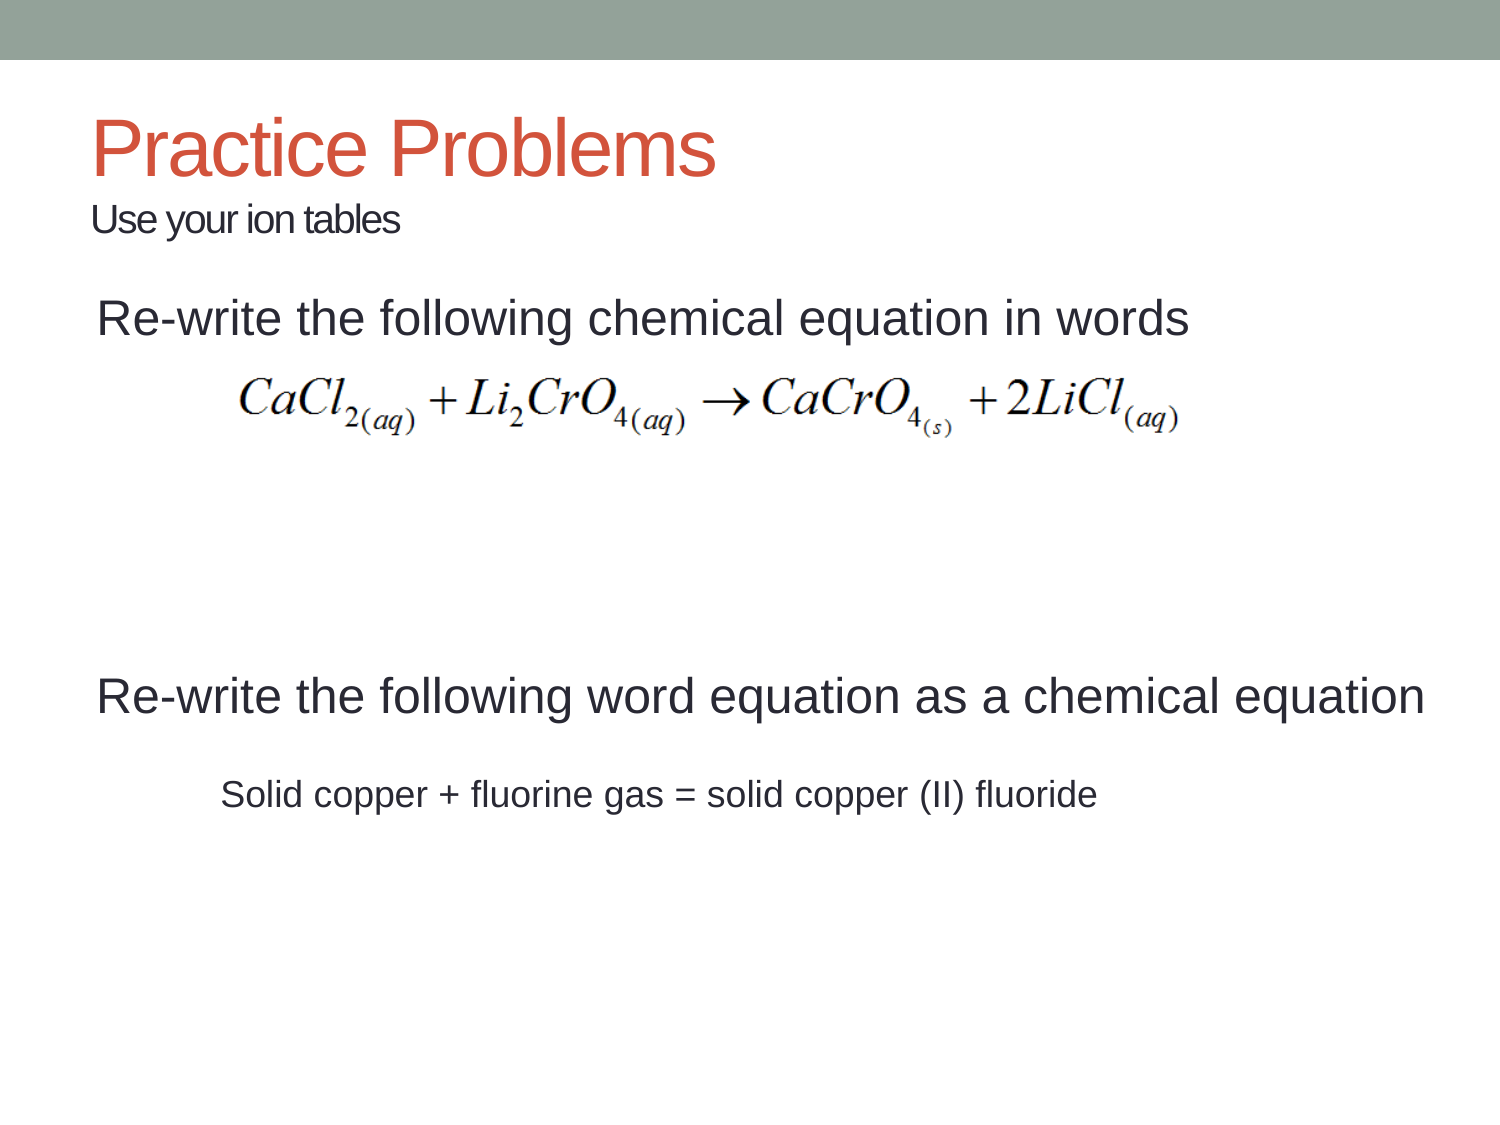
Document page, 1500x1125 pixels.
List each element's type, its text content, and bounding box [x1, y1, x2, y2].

picture [237, 356, 1187, 449]
text_box Solid copper + fluorine gas = solid copper (II) fluoride [205, 762, 1265, 823]
text_box Re-write the following chemical equation in words [81, 277, 1220, 353]
text_box Re-write the following word equation as a chemical equation [81, 656, 1479, 731]
title Practice Problems Use your ion tables [75, 87, 1425, 250]
